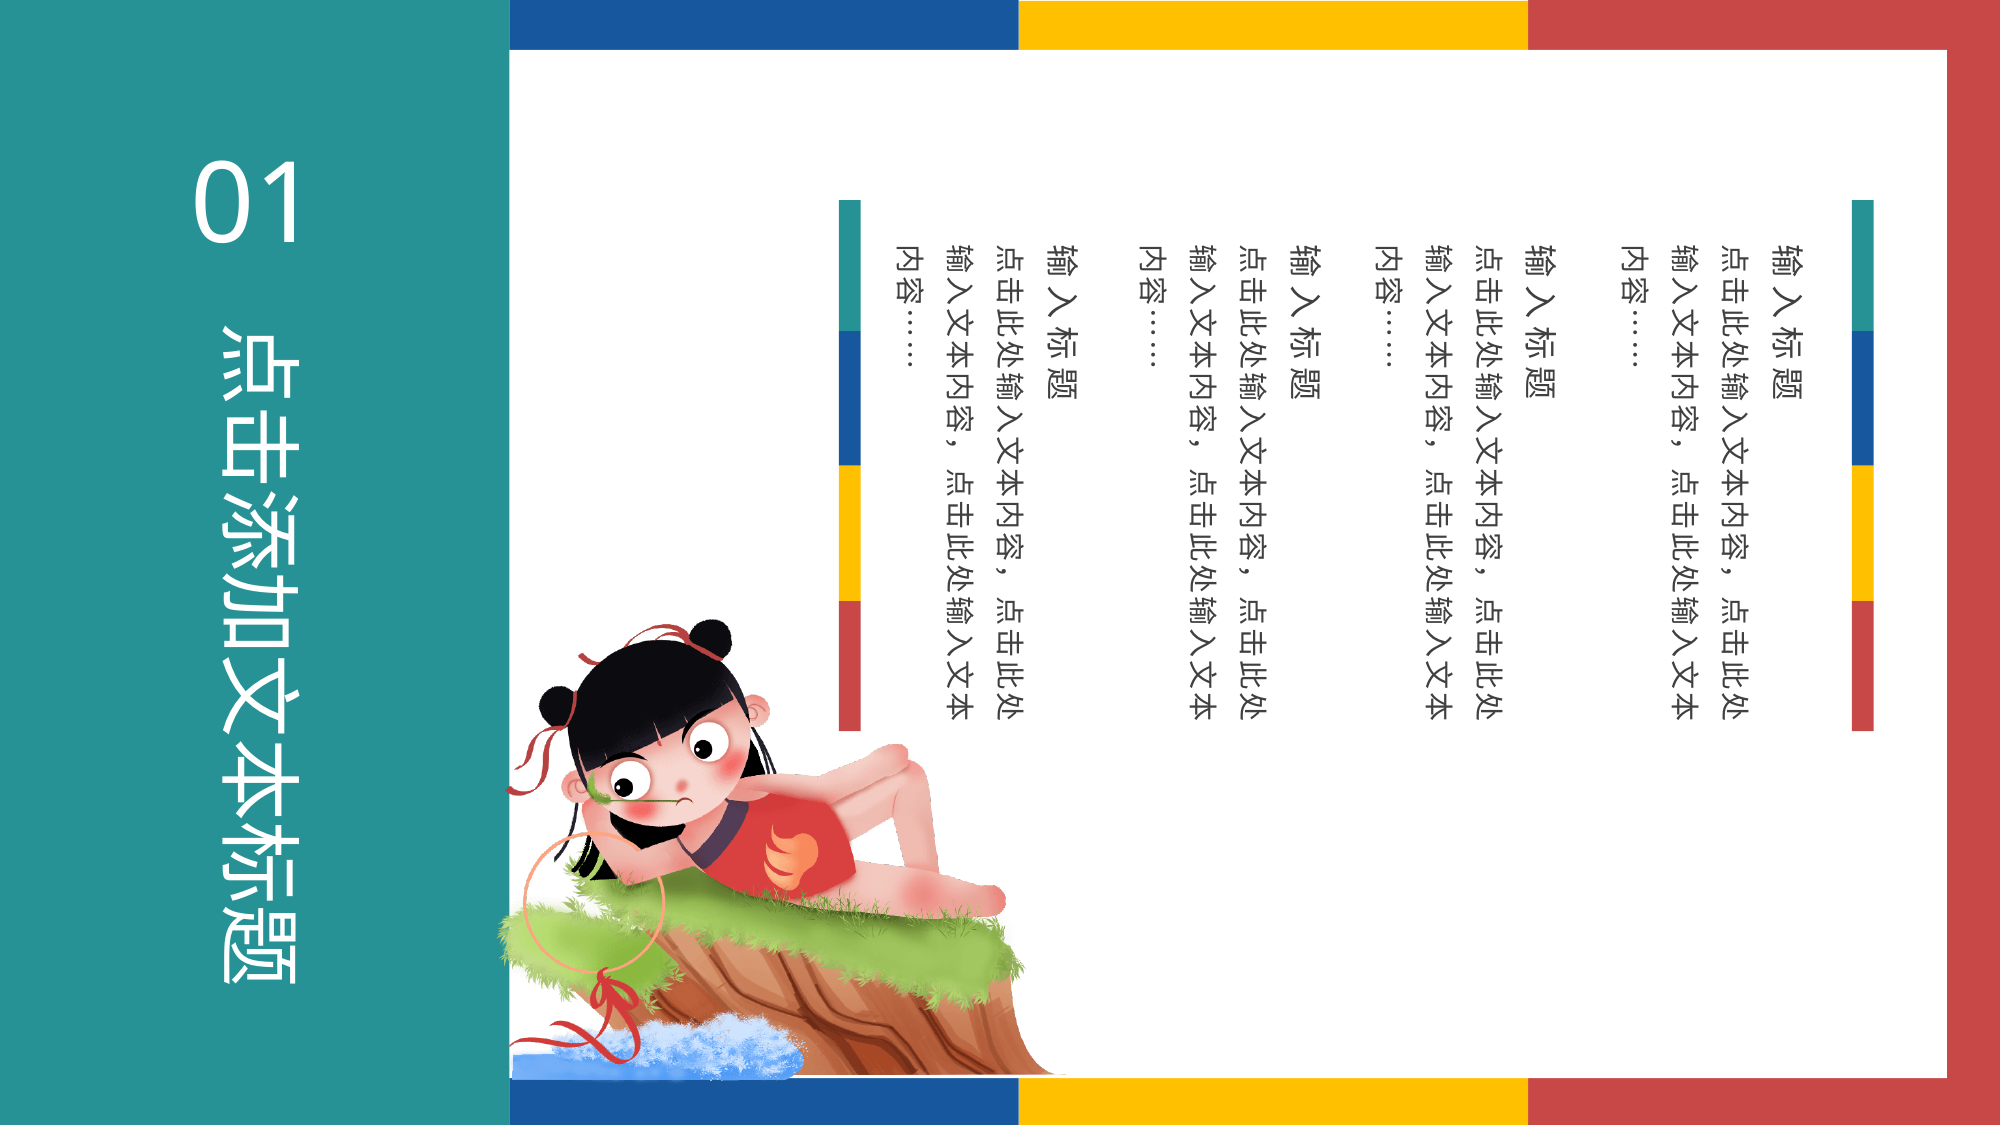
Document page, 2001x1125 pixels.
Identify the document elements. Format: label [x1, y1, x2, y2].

text_box [0, 0, 510, 1125]
text_box [141, 122, 368, 1052]
picture [471, 555, 1066, 1125]
text_box [838, 199, 1874, 732]
